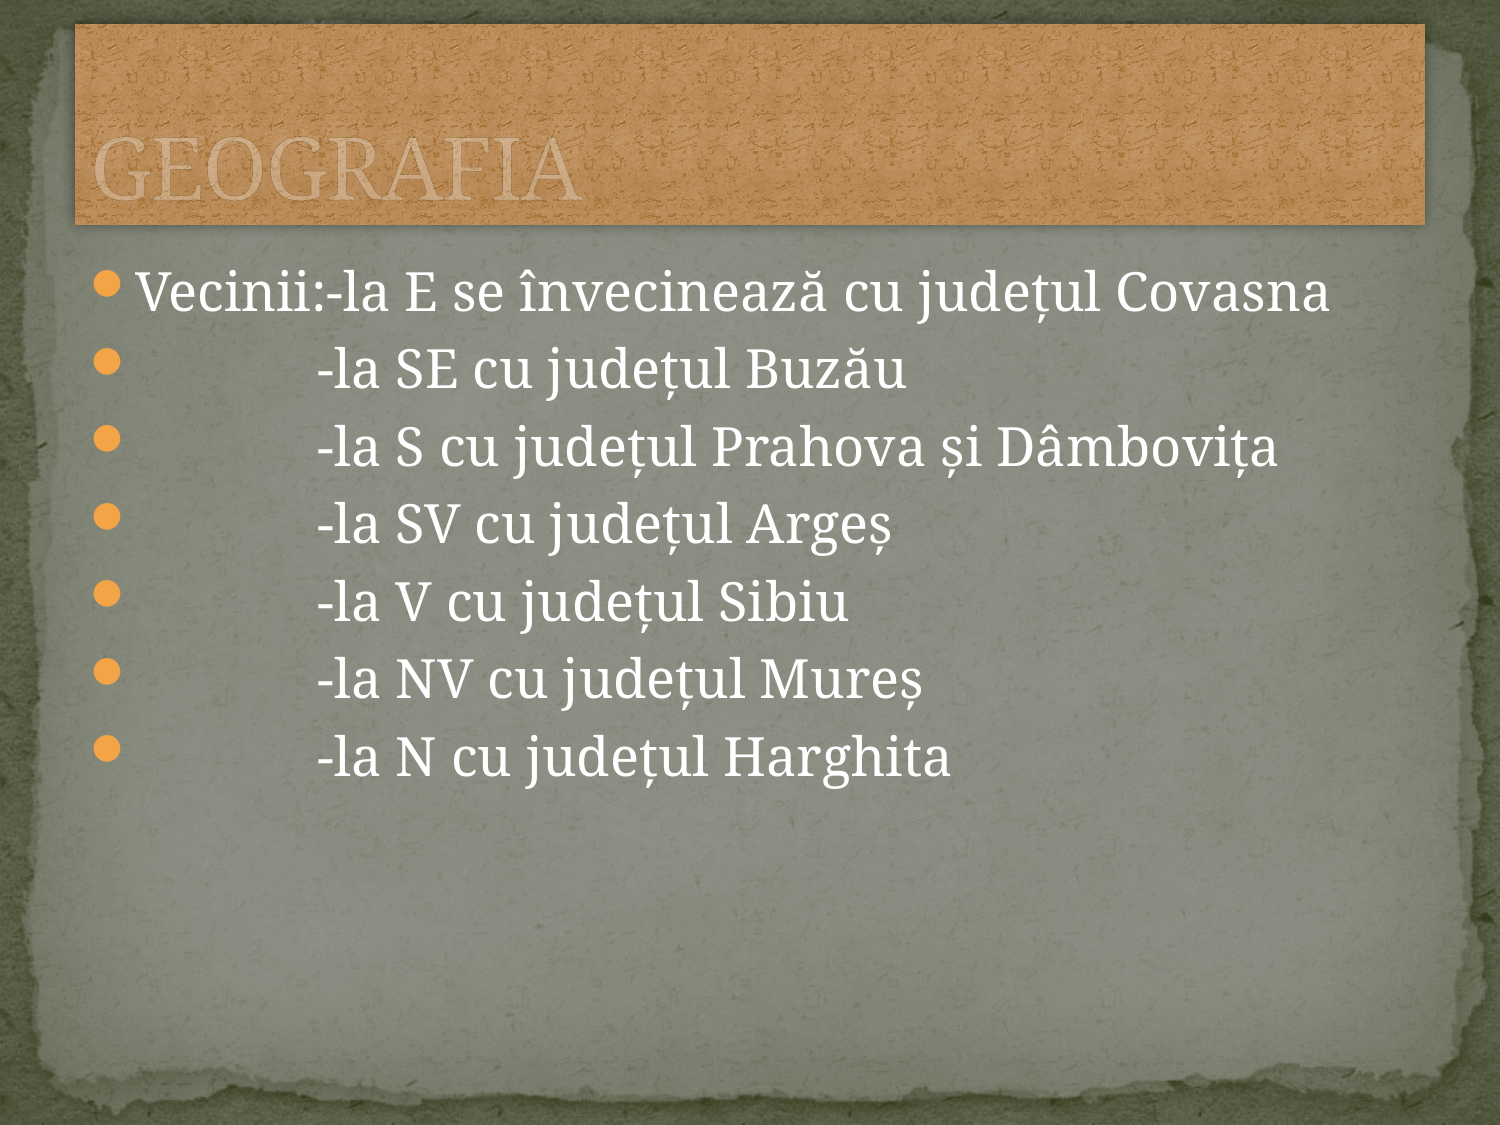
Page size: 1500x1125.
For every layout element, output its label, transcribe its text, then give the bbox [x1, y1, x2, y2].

list Vecinii:-la E se învecinează cu județul Covasna -la SE cu județul Buzău -la S cu județul Prahova și Dâmbovița -la SV cu județul Argeș -la V cu județul Sibiu -la NV cu județul Mureș -la N cu județul Harghita [75, 249, 1425, 1000]
title GEOGRAFIA [74, 24, 1425, 225]
